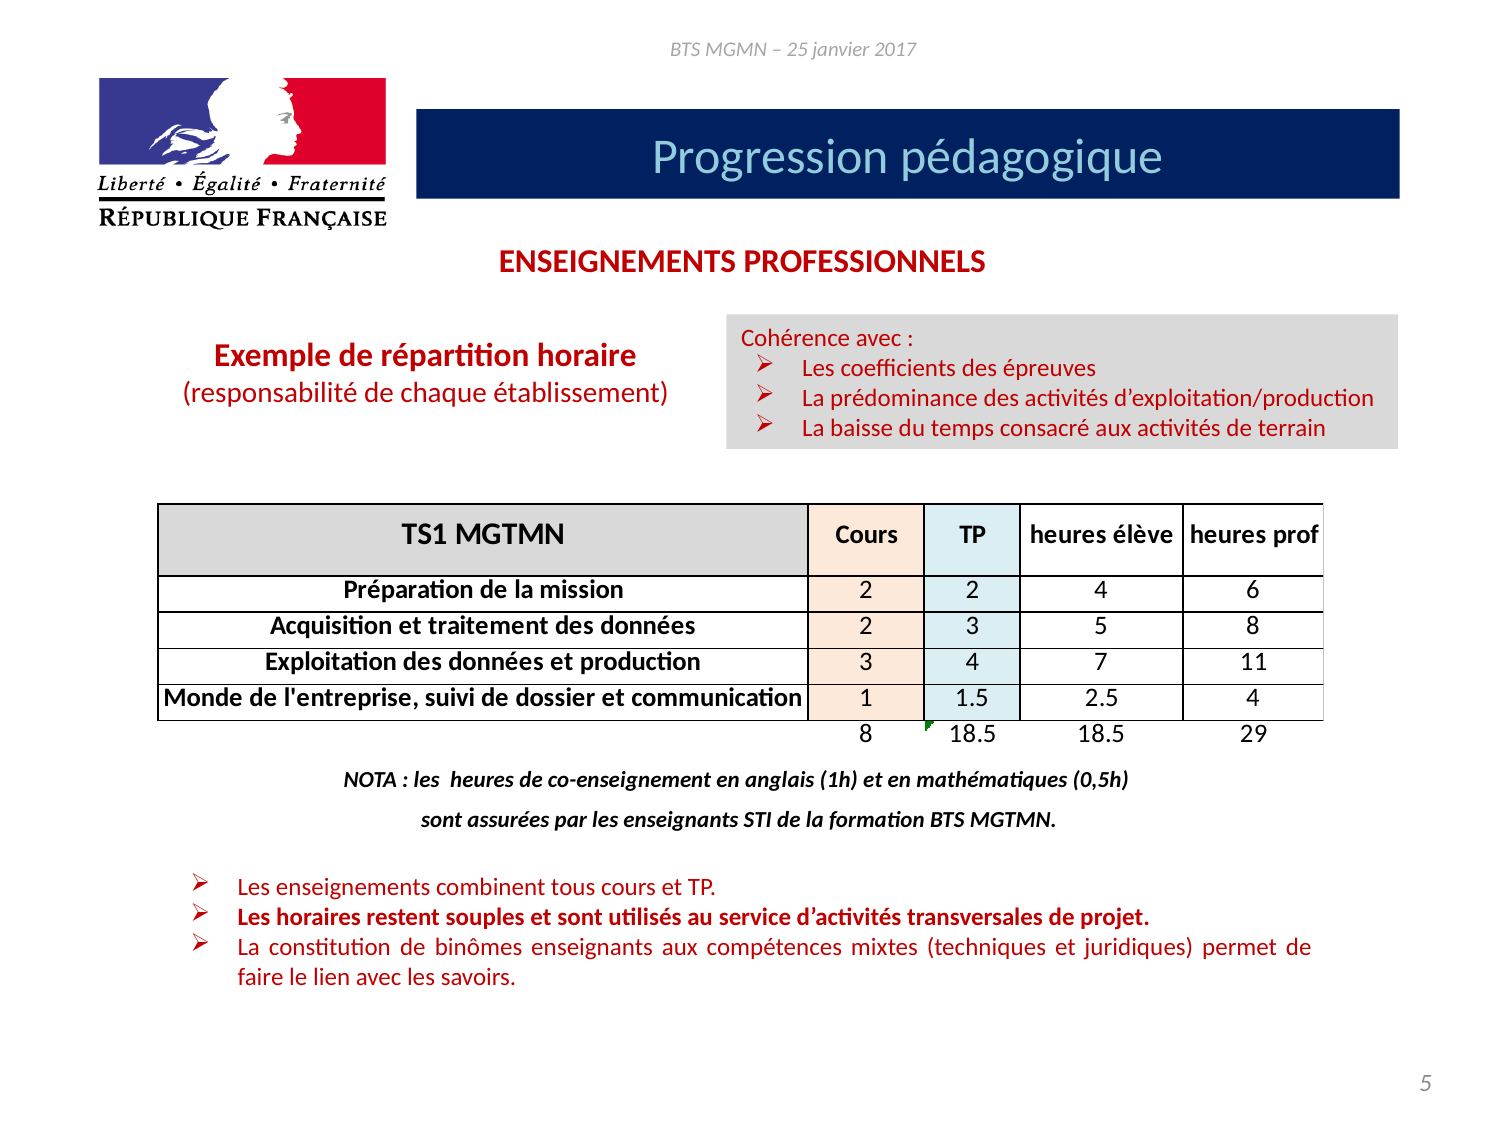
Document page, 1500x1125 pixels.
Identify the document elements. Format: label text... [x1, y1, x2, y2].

text_box Les enseignements combinent tous cours et TP. Les horaires restent souples et sont utilisés au service d’activités transversales de projet. La constitution de binômes enseignants aux compétences mixtes (techniques et juridiques) permet de faire le lien avec les savoirs. [161, 863, 1329, 998]
picture [64, 77, 417, 230]
text_box Exemple de répartition horaire (responsabilité de chaque établissement) [78, 326, 726, 416]
slide_number 5 [1096, 1051, 1447, 1112]
text_box ENSEIGNEMENTS PROFESSIONNELS [388, 231, 1098, 287]
text_box Progression pédagogique [422, 109, 1400, 199]
text_box NOTA : les heures de co-enseignement en anglais (1h) et en mathématiques (0,5h) sont assurées par les enseignants STI de la formation BTS MGTMN. [82, 757, 1397, 840]
picture [156, 503, 1325, 758]
text_box Cohérence avec : Les coefficients des épreuves La prédominance des activités d’exploitation/production La baisse du temps consacré aux activités de terrain [726, 314, 1399, 449]
footer BTS MGMN – 25 janvier 2017 [555, 18, 1031, 79]
